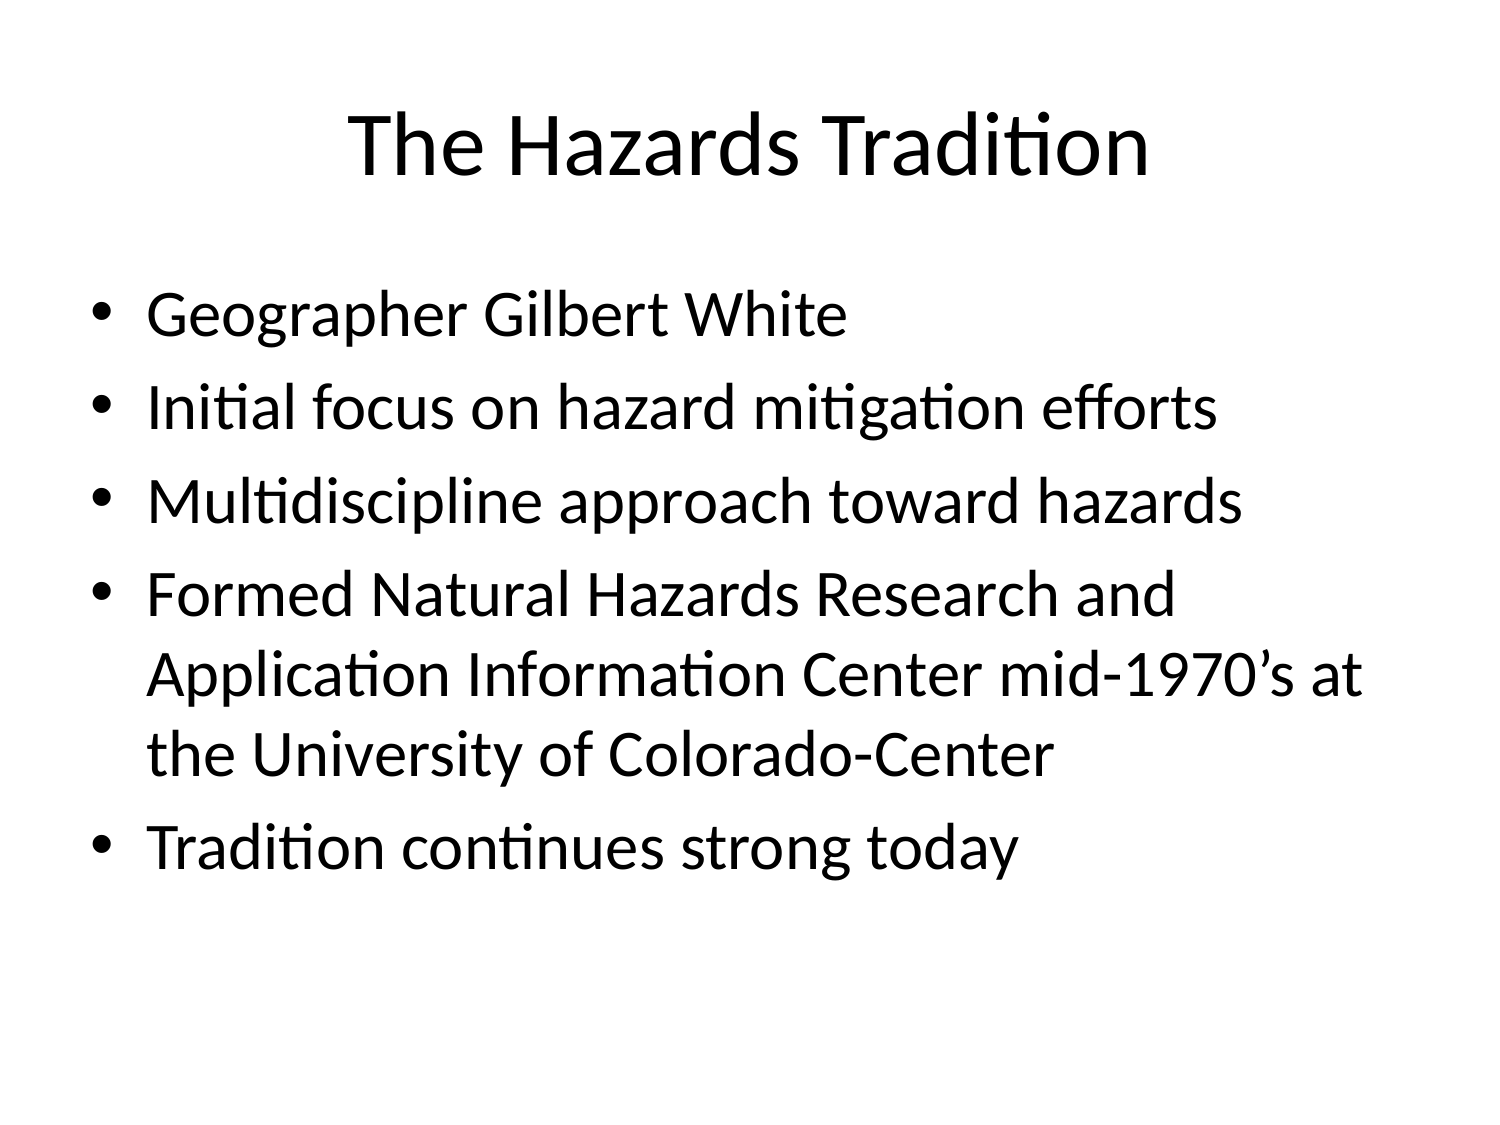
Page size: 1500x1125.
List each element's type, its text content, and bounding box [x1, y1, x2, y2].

list Geographer Gilbert White Initial focus on hazard mitigation efforts Multidiscipline approach toward hazards Formed Natural Hazards Research and Application Information Center mid-1970’s at the University of Colorado-Center Tradition continues strong today [75, 262, 1425, 1005]
title The Hazards Tradition [75, 45, 1425, 233]
